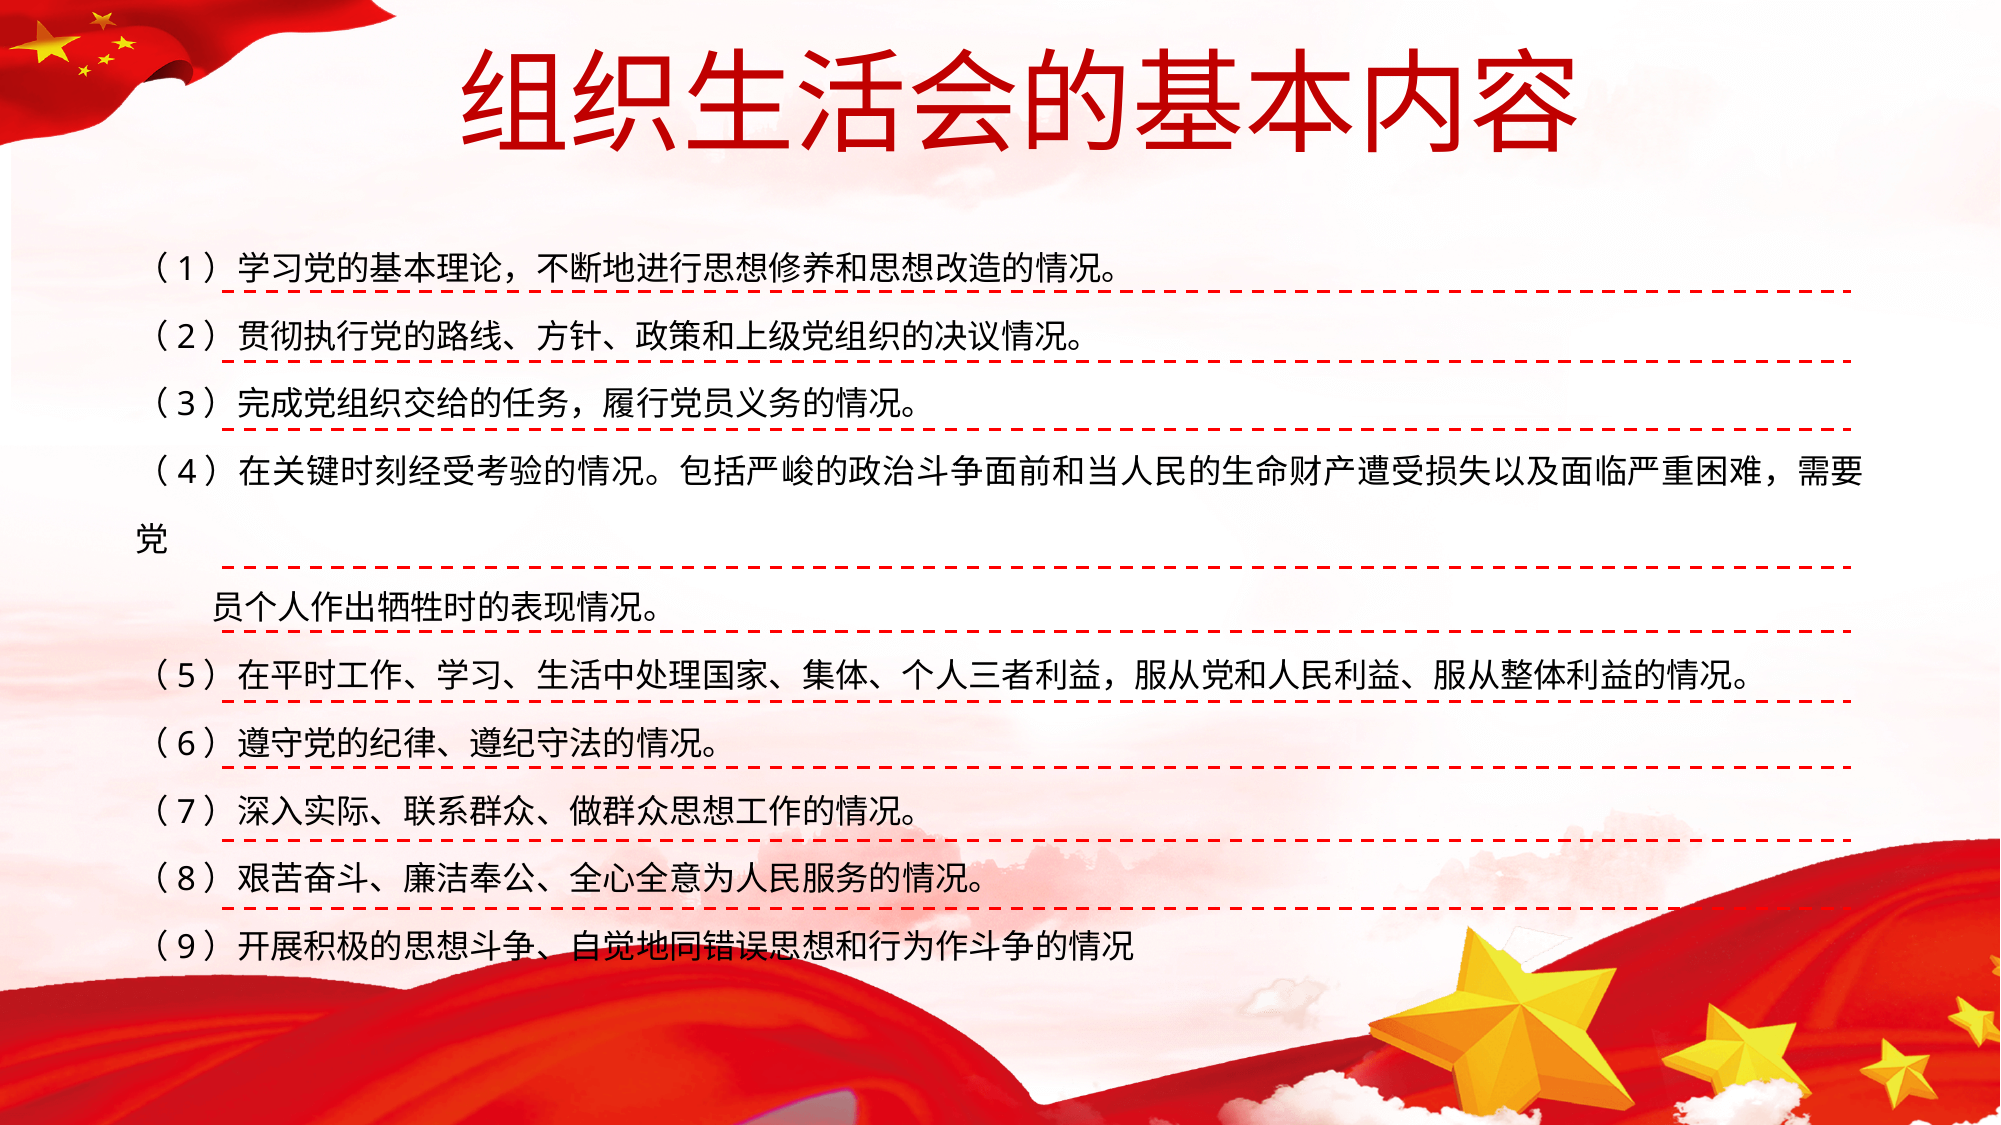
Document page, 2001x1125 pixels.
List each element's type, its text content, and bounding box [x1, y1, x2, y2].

text_box （1）学习党的基本理论，不断地进行思想修养和思想改造的情况。 （2）贯彻执行党的路线、方针、政策和上级党组织的决议情况。 （3）完成党组织交给的任务，履行党员义务的情况。 （4）在关键时刻经受考验的情况。包括严峻的政治斗争面前和当人民的生命财产遭受损失以及面临严重困难，需要党 员个人作出牺牲时的表现情况。 （5）在平时工作、学习、生活中处理国家、集体、个人三者利益，服从党和人民利益、服从整体利益的情况。 （6）遵守党的纪律、遵纪守法的情况。 （7）深入实际、联系群众、做群众思想工作的情况。 （8）艰苦奋斗、廉洁奉公、全心全意为人民服务的情况。 （9）开展积极的思想斗争、自觉地同错误思想和行为作斗争的情况 [120, 211, 1880, 973]
text_box 组织生活会的基本内容 [442, 23, 1629, 174]
picture [0, 0, 2001, 1125]
